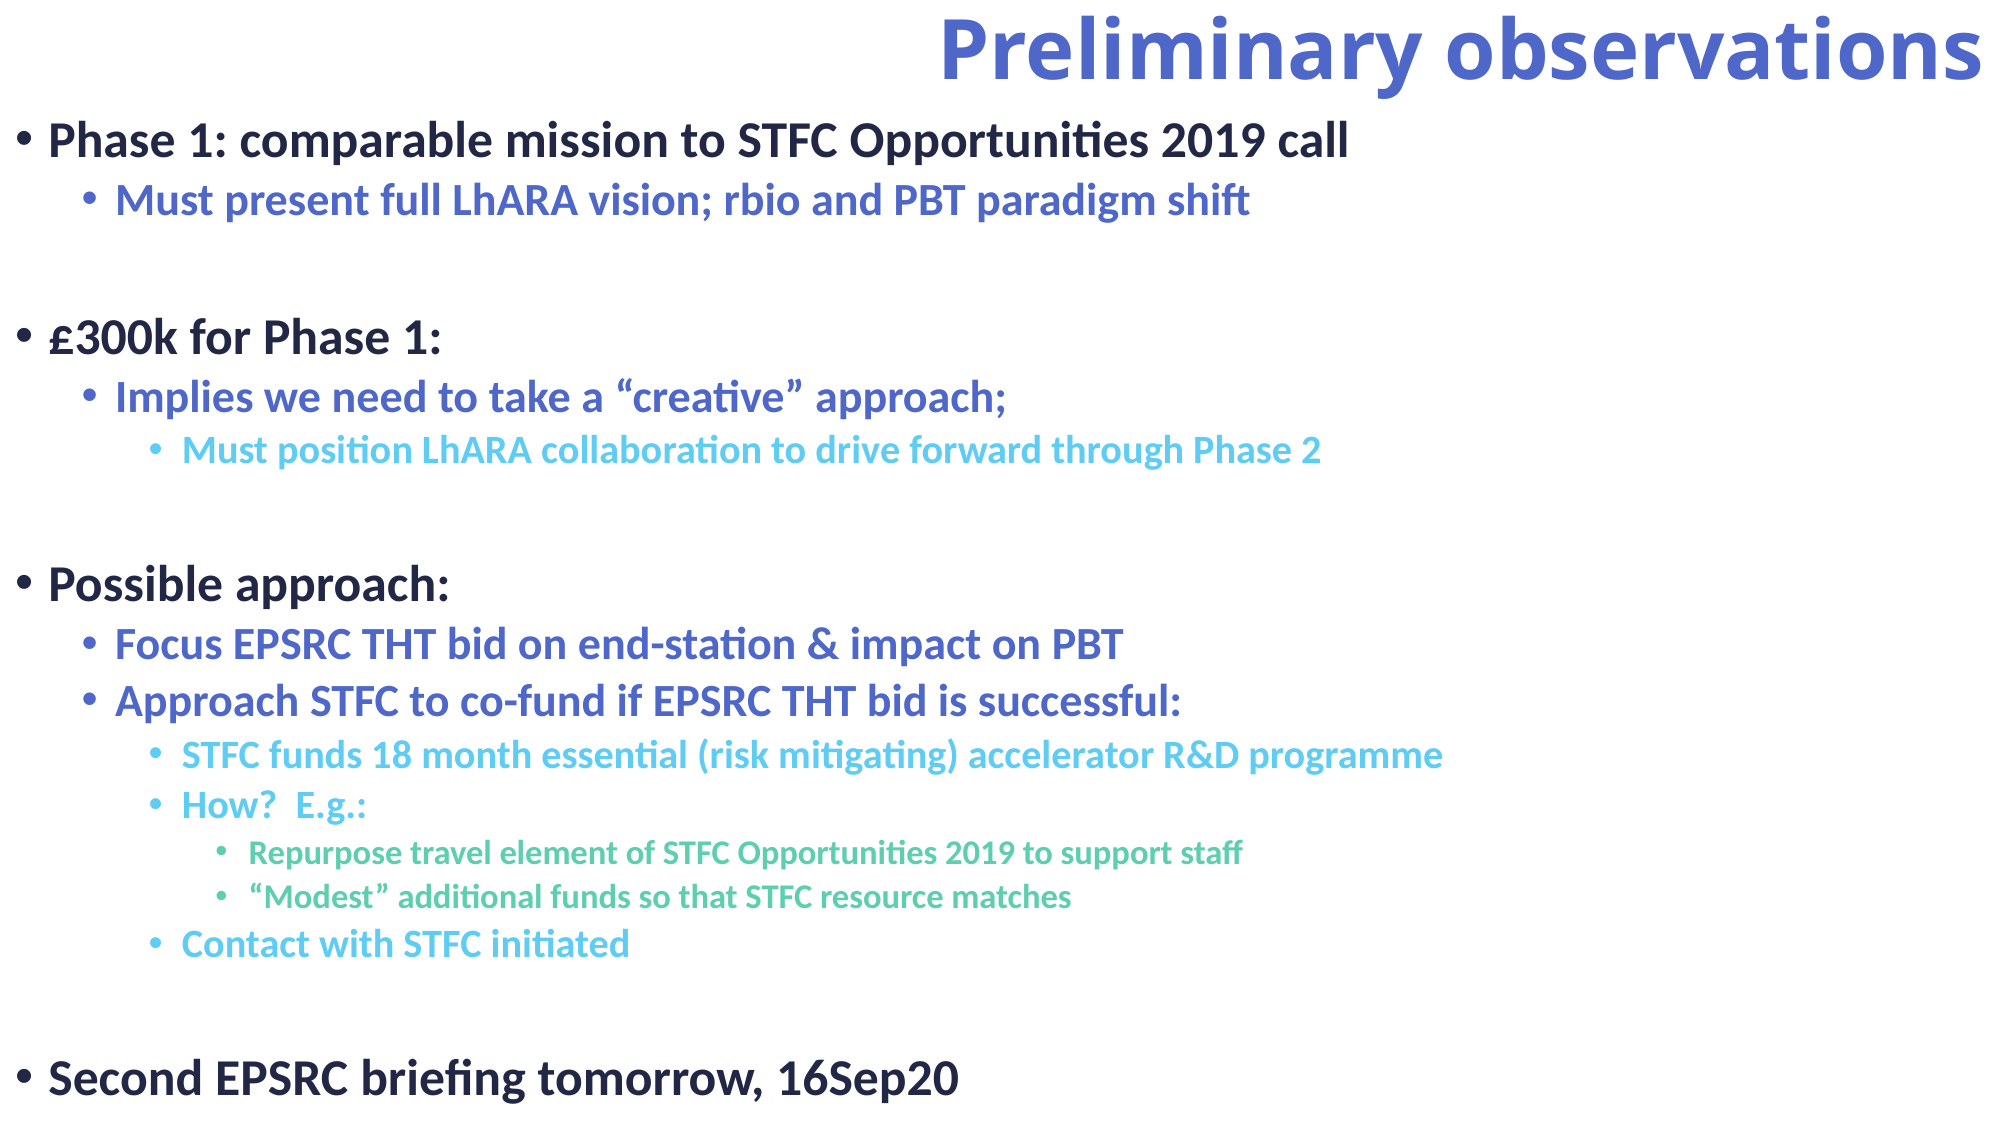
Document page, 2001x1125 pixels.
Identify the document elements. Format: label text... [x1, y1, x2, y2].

list Phase 1: comparable mission to STFC Opportunities 2019 call Must present full LhARA vision; rbio and PBT paradigm shift £300k for Phase 1: Implies we need to take a “creative” approach; Must position LhARA collaboration to drive forward through Phase 2 Possible approach: Focus EPSRC THT bid on end-station & impact on PBT Approach STFC to co-fund if EPSRC THT bid is successful: STFC funds 18 month essential (risk mitigating) accelerator R&D programme How? E.g.: Repurpose travel element of STFC Opportunities 2019 to support staff “Modest” additional funds so that STFC resource matches Contact with STFC initiated Second EPSRC briefing tomorrow, 16Sep20 [0, 104, 2000, 1124]
title Preliminary observations [0, 0, 2000, 104]
